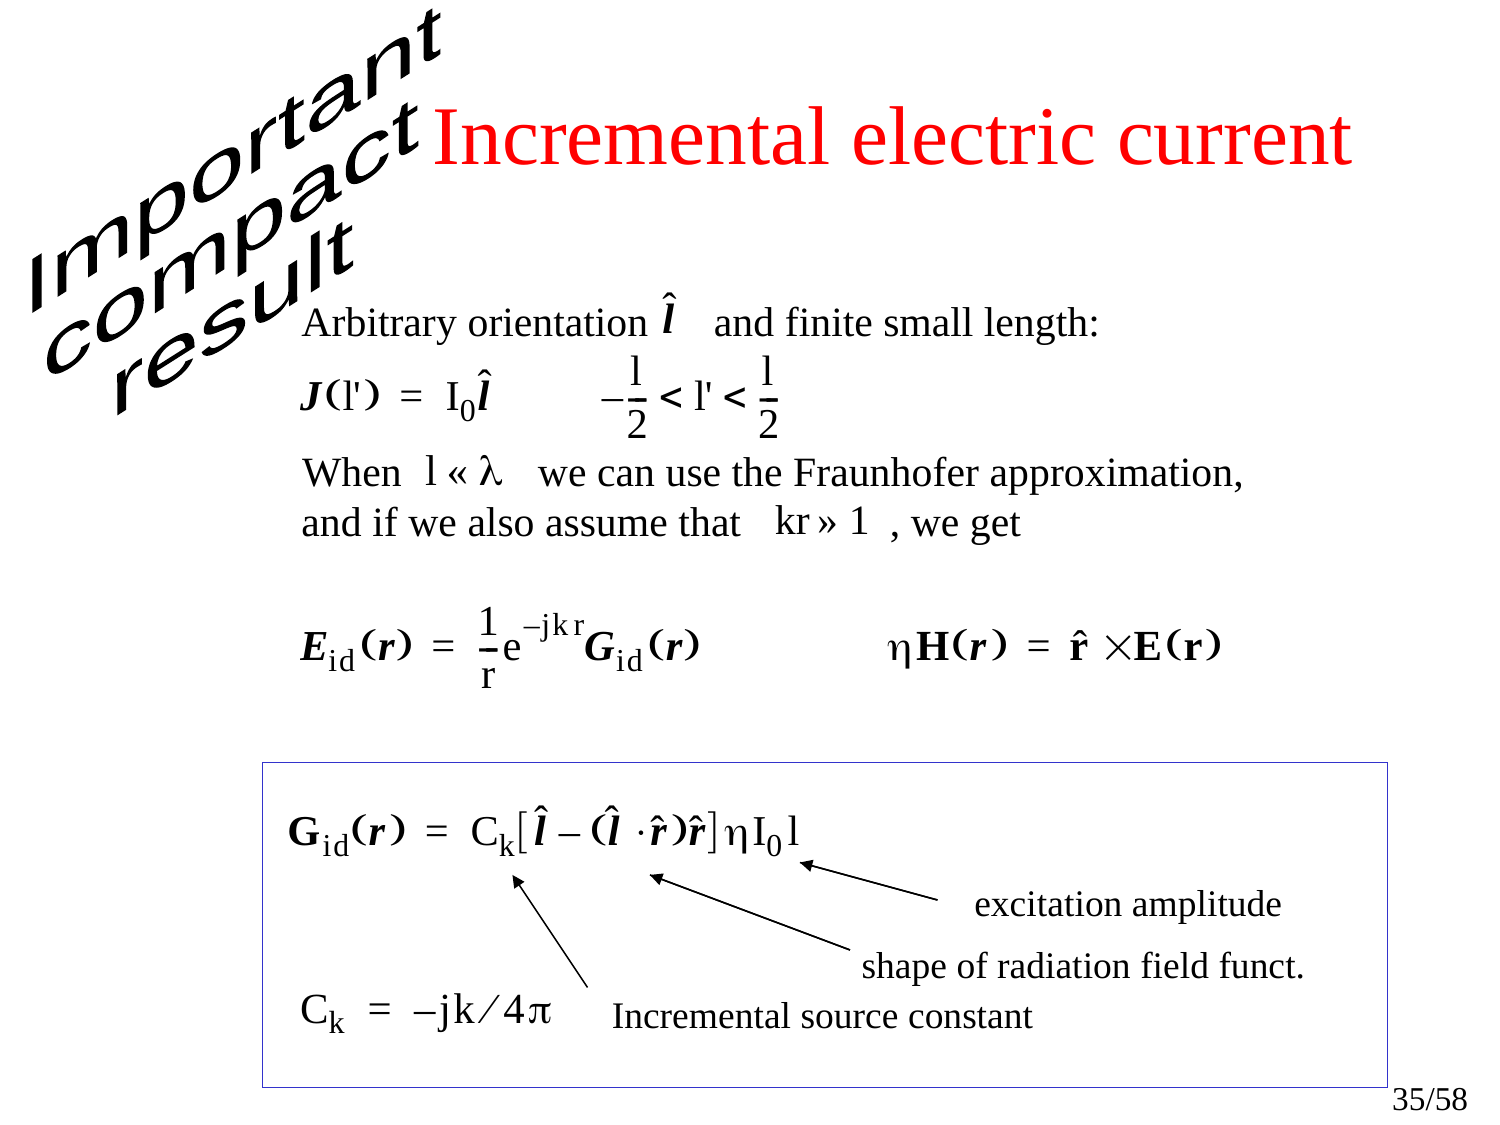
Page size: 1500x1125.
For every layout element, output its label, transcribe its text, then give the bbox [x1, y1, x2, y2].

picture [287, 799, 806, 871]
text_box and if we also assume that [286, 487, 767, 553]
text_box [262, 762, 1388, 1088]
picture [299, 599, 706, 704]
text_box Arbitrary orientation [286, 287, 660, 353]
picture [299, 349, 787, 501]
picture [887, 624, 1227, 676]
text_box [513, 880, 588, 988]
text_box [774, 492, 878, 571]
text_box , we get [875, 487, 1036, 553]
text_box [654, 880, 662, 886]
title Incremental electric current [399, 37, 1388, 226]
picture [662, 287, 685, 348]
text_box When [287, 437, 419, 487]
text_box [809, 859, 938, 901]
text_box we can use the Fraunhofer approximation, [523, 437, 1260, 503]
text_box and finite small length: [699, 287, 1116, 353]
picture [299, 987, 557, 1045]
